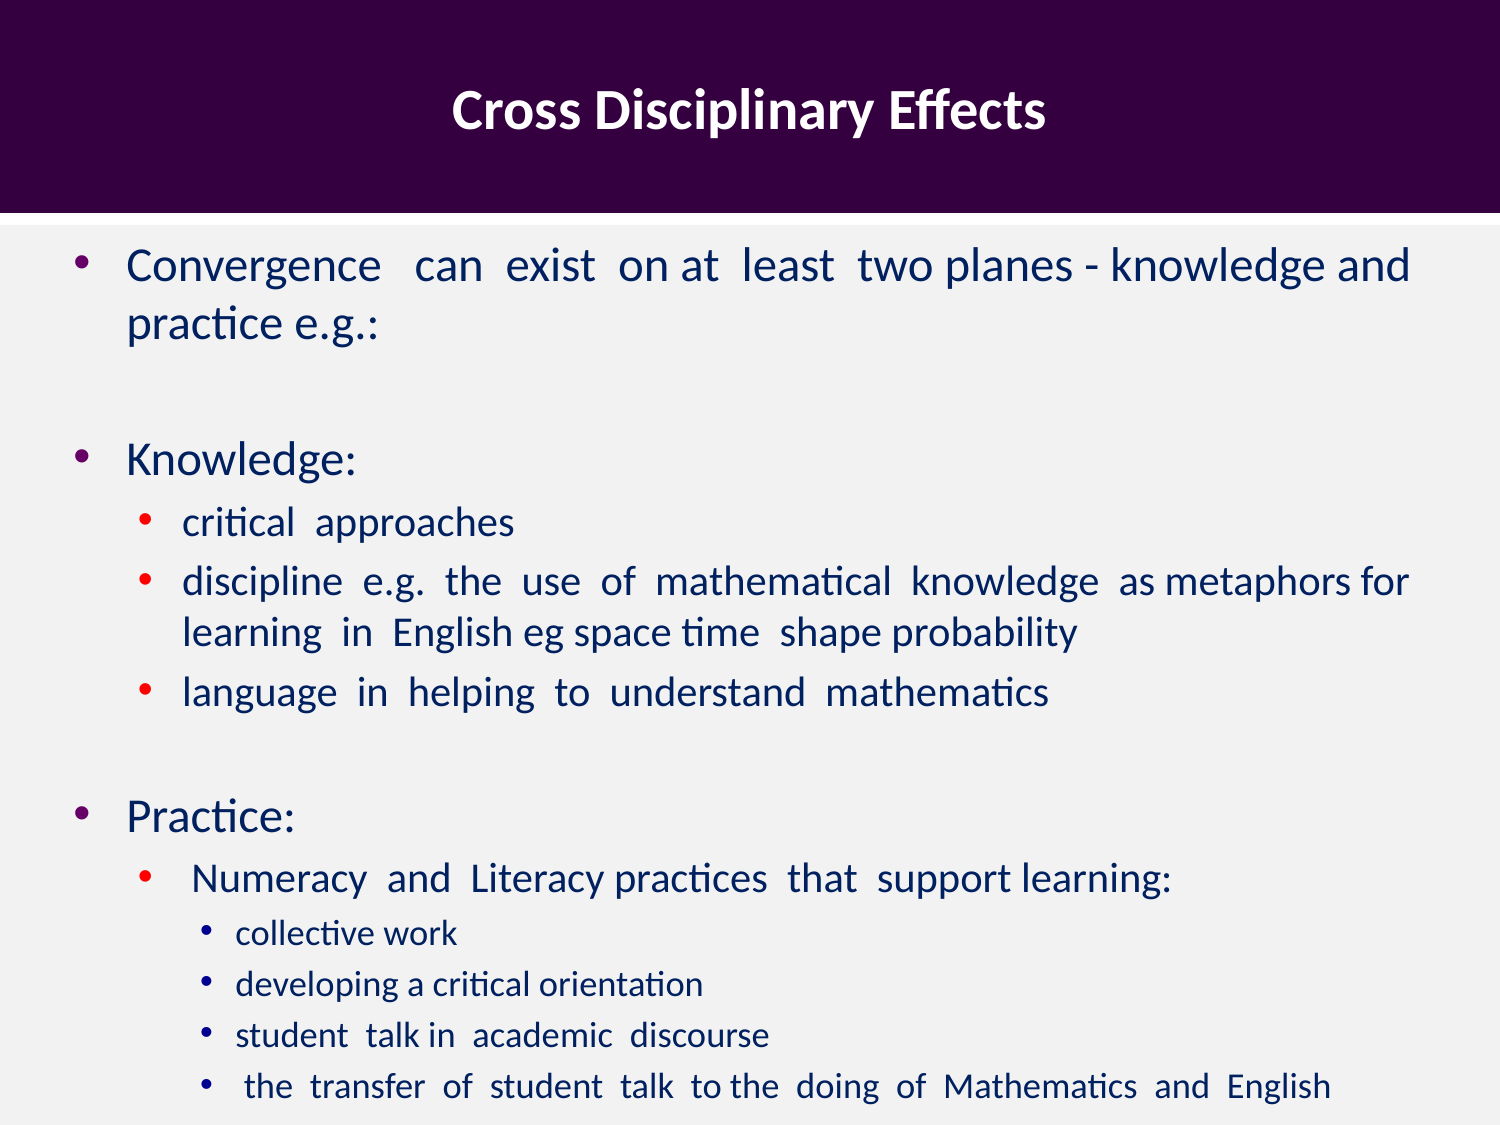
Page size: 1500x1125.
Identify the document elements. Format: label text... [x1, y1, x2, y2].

list Convergence can exist on at least two planes - knowledge and practice e.g.: Knowledge: critical approaches discipline e.g. the use of mathematical knowledge as metaphors for learning in English eg space time shape probability language in helping to understand mathematics Practice: Numeracy and Literacy practices that support learning: collective work developing a critical orientation student talk in academic discourse the transfer of student talk to the doing of Mathematics and English [0, 224, 1500, 1125]
title Cross Disciplinary Effects [0, 0, 1500, 213]
